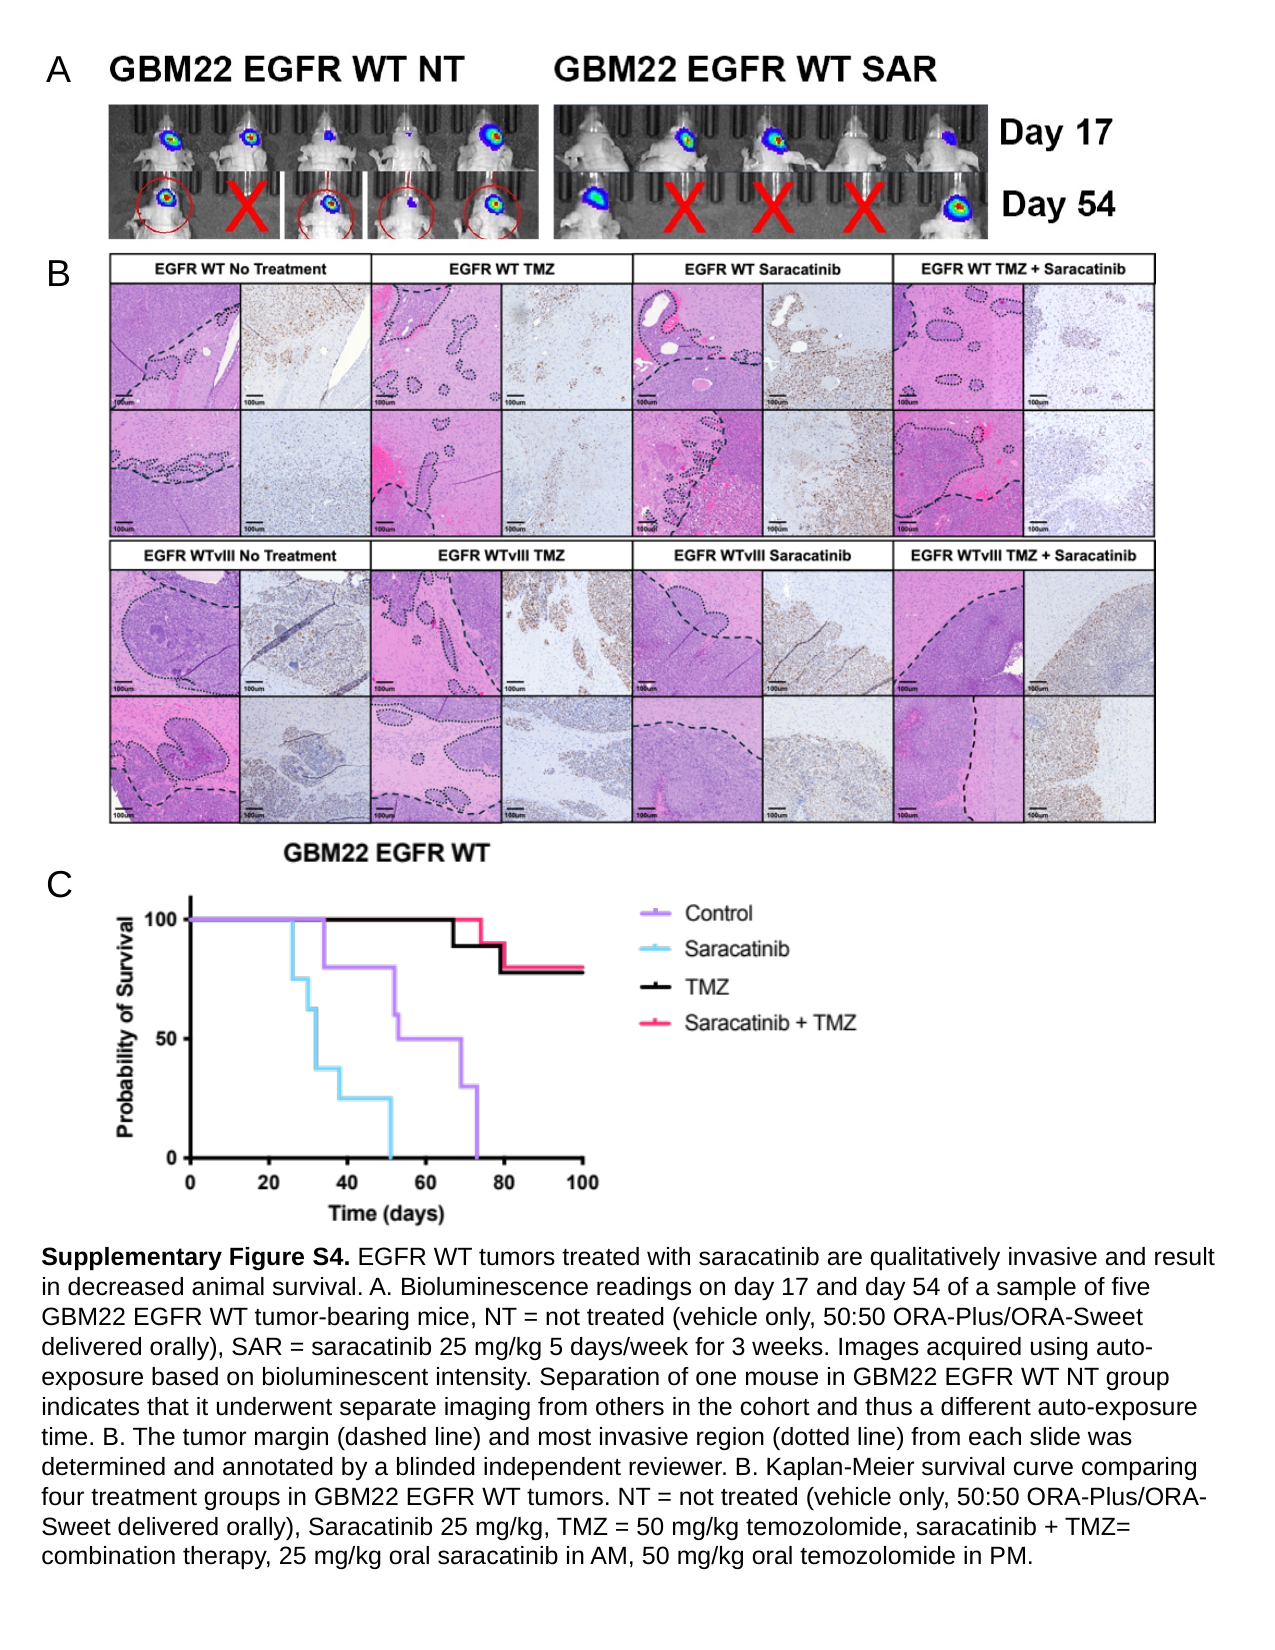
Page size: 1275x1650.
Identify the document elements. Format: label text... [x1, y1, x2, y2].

text_box Supplementary Figure S4. EGFR WT tumors treated with saracatinib are qualitatively invasive and result in decreased animal survival. A. Bioluminescence readings on day 17 and day 54 of a sample of five GBM22 EGFR WT tumor-bearing mice, NT = not treated (vehicle only, 50:50 ORA-Plus/ORA-Sweet delivered orally), SAR = saracatinib 25 mg/kg 5 days/week for 3 weeks. Images acquired using auto-exposure based on bioluminescent intensity. Separation of one mouse in GBM22 EGFR WT NT group indicates that it underwent separate imaging from others in the cohort and thus a different auto-exposure time. B. The tumor margin (dashed line) and most invasive region (dotted line) from each slide was determined and annotated by a blinded independent reviewer. B. Kaplan-Meier survival curve comparing four treatment groups in GBM22 EGFR WT tumors. NT = not treated (vehicle only, 50:50 ORA-Plus/ORA-Sweet delivered orally), Saracatinib 25 mg/kg, TMZ = 50 mg/kg temozolomide, saracatinib + TMZ= combination therapy, 25 mg/kg oral saracatinib in AM, 50 mg/kg oral temozolomide in PM. [26, 1233, 1249, 1578]
text_box C [31, 852, 89, 913]
picture [104, 829, 862, 1234]
text_box B [31, 241, 87, 301]
text_box A [31, 37, 84, 98]
picture [84, 28, 1158, 825]
